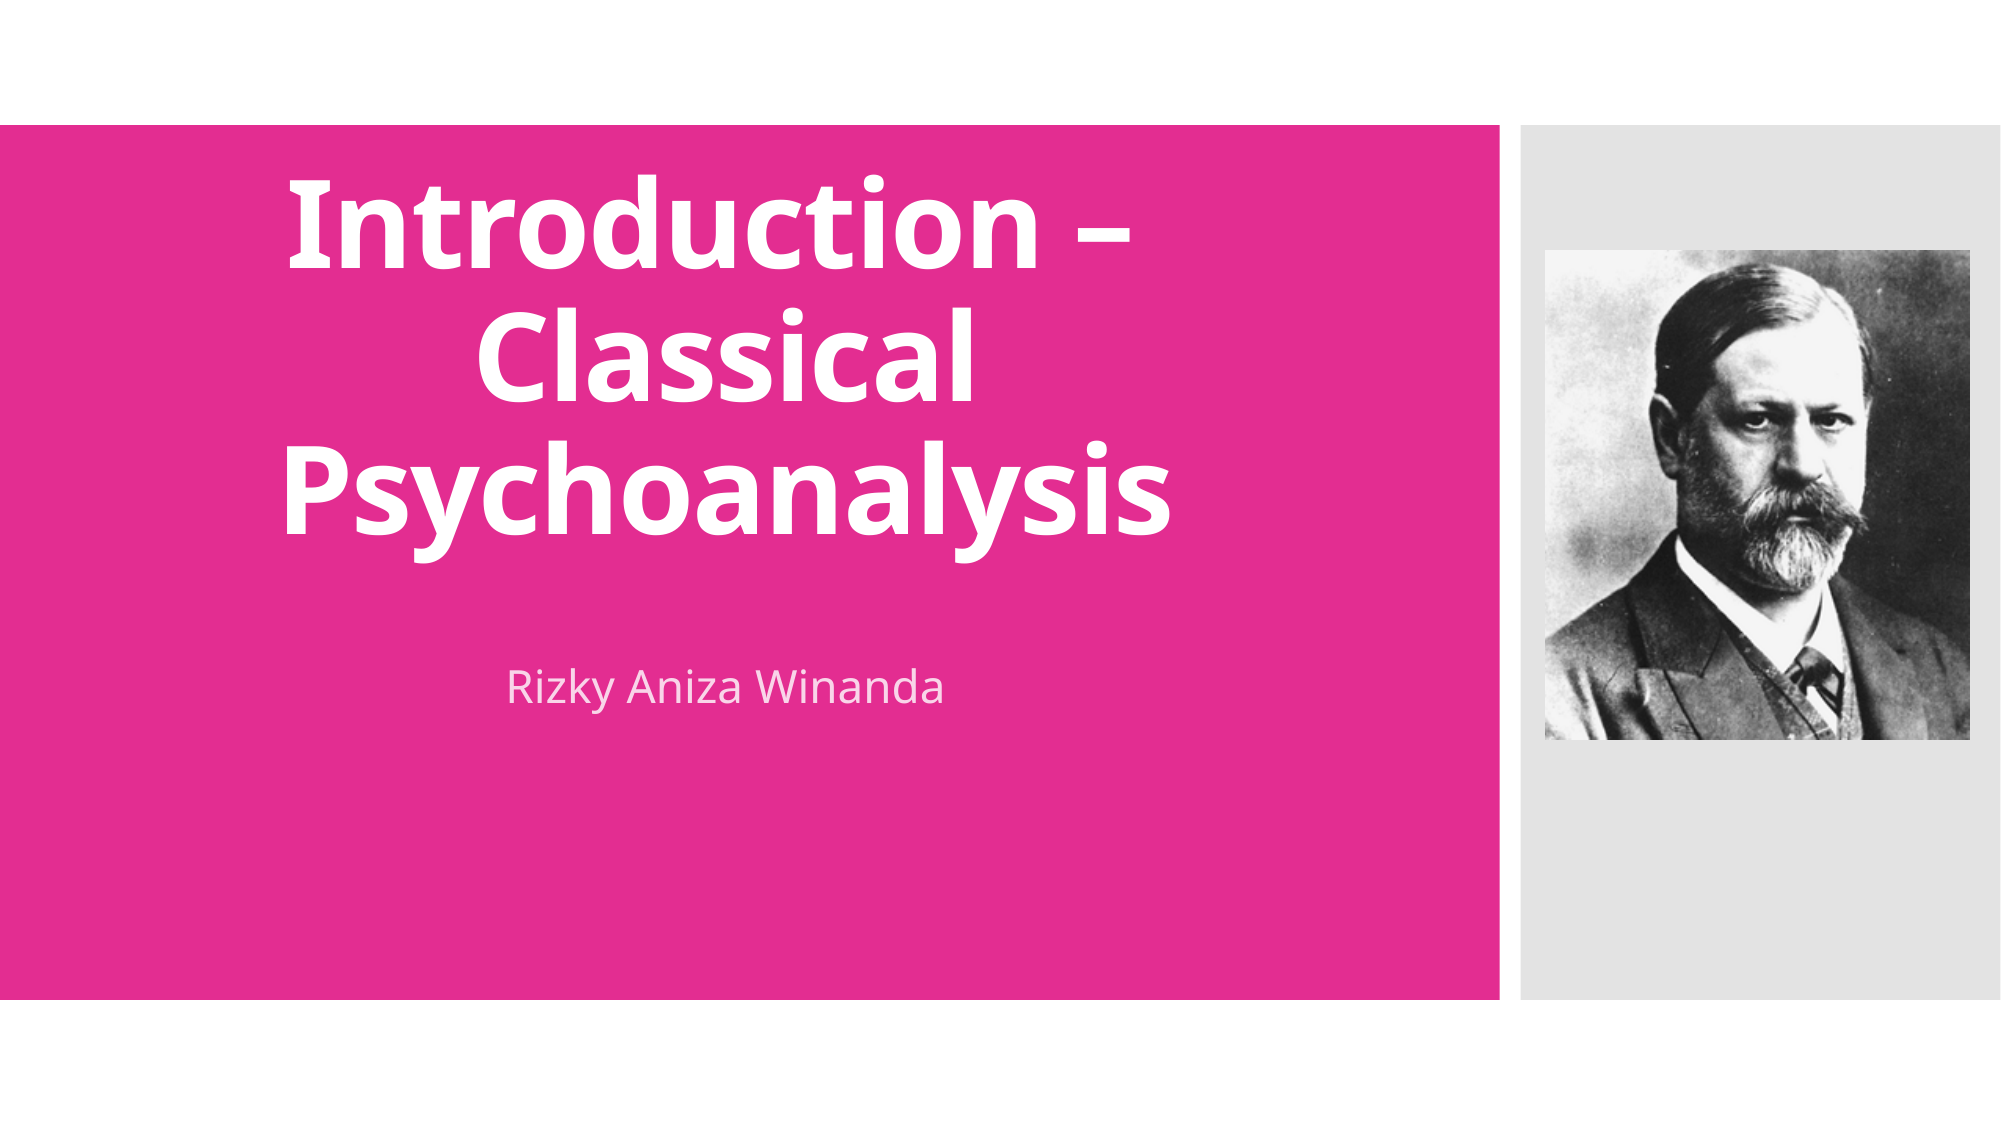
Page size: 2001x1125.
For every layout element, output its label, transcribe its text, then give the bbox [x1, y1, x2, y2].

title Introduction – Classical Psychoanalysis [76, 213, 1376, 569]
picture [1545, 250, 1970, 740]
subtitle Rizky Aniza Winanda [395, 657, 1057, 823]
